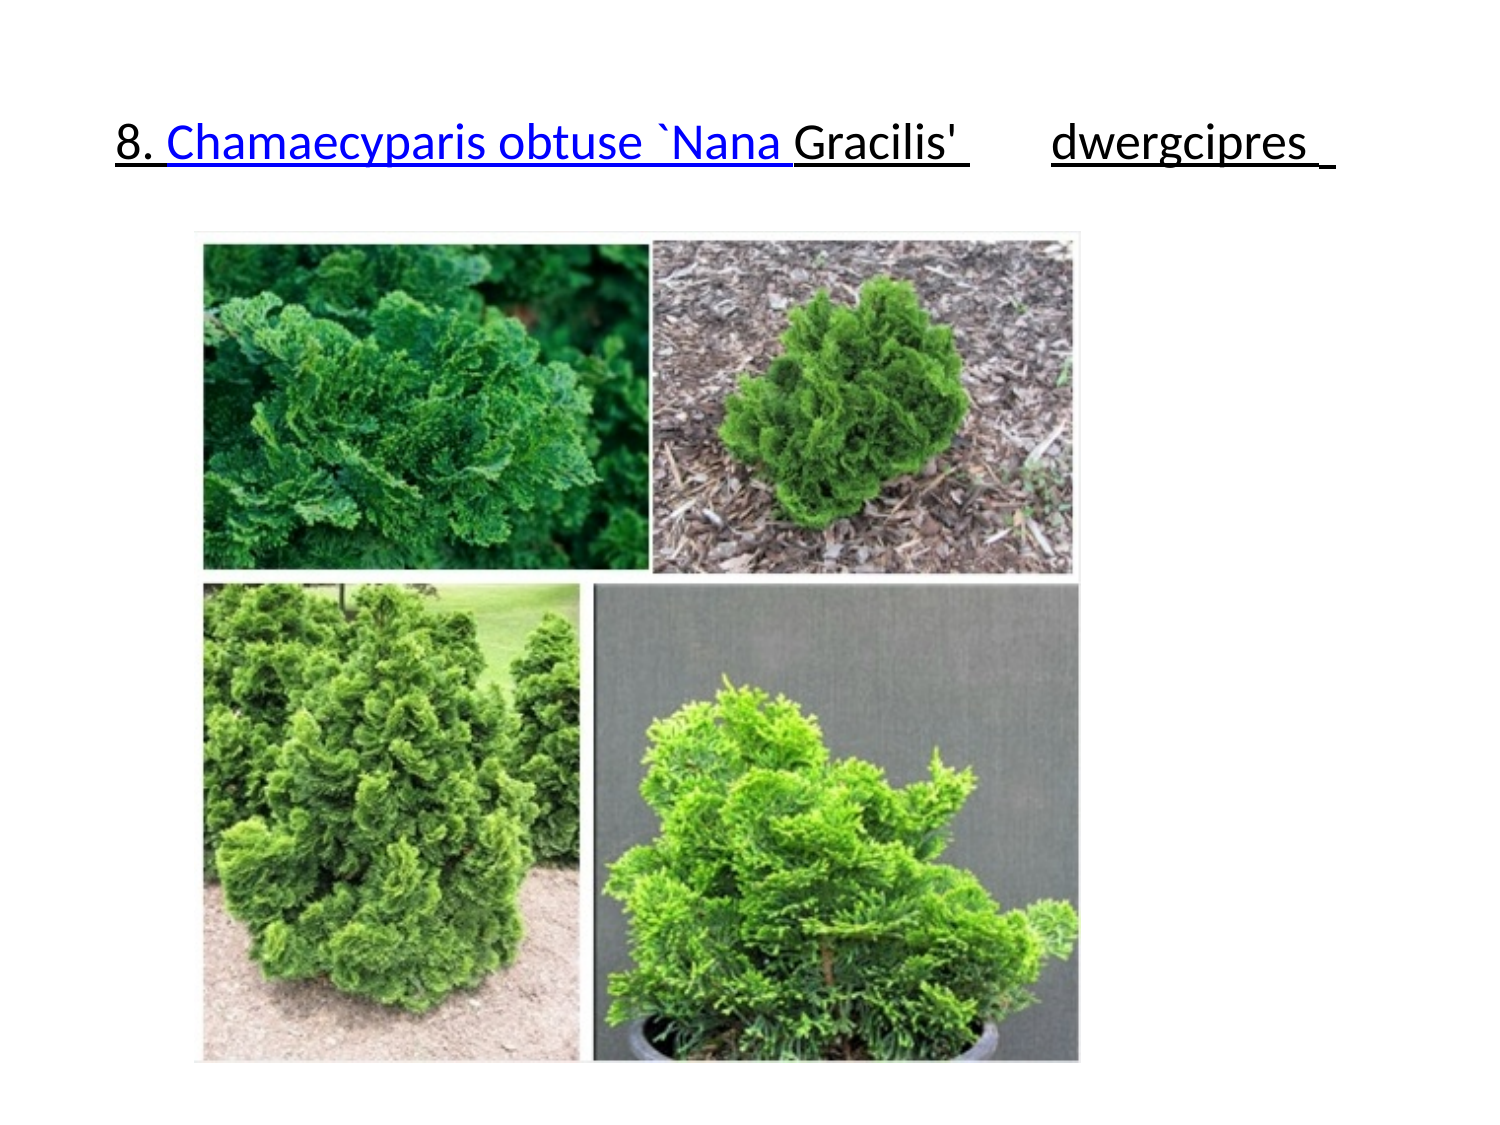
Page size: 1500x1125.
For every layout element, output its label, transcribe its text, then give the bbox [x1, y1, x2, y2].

picture [194, 231, 1081, 1063]
title 8. Chamaecyparis obtuse `Nana Gracilis' dwergcipres [100, 54, 1388, 209]
